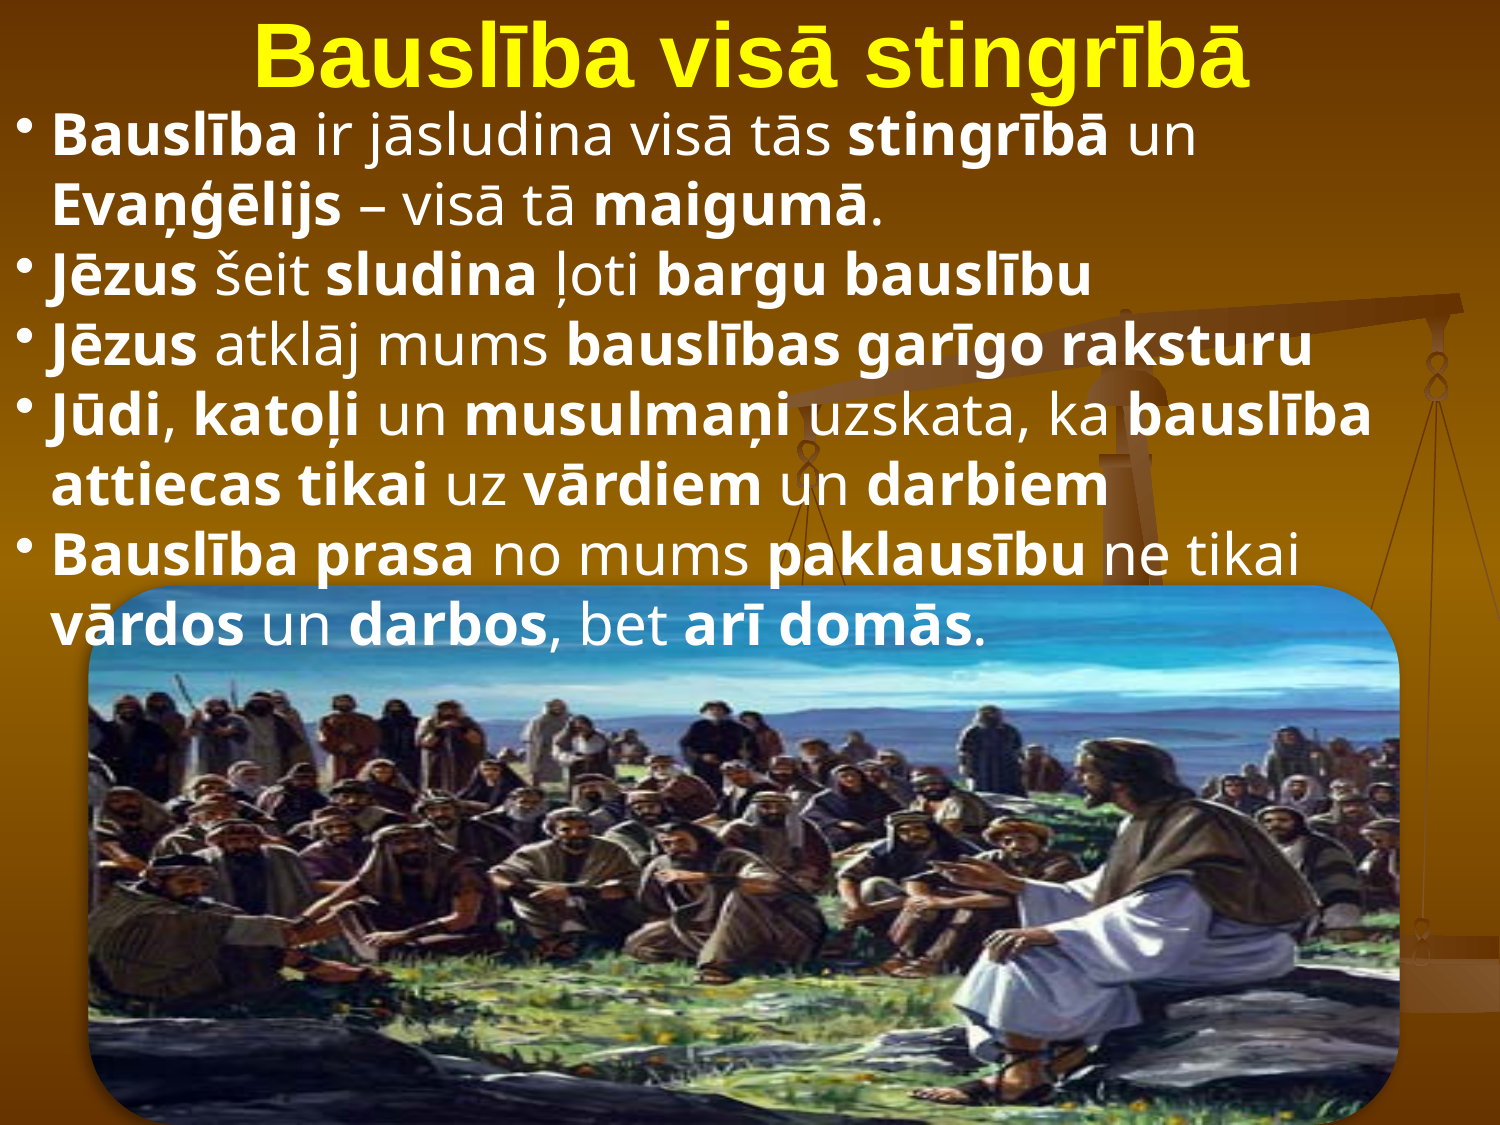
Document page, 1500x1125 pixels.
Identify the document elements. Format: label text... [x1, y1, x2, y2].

text_box Bauslība ir jāsludina visā tās stingrībā un Evaņģēlijs – visā tā maigumā. Jēzus šeit sludina ļoti bargu bauslību Jēzus atklāj mums bauslības garīgo raksturu Jūdi, katoļi un musulmaņi uzskata, ka bauslība attiecas tikai uz vārdiem un darbiem Bauslība prasa no mums paklausību ne tikai vārdos un darbos, bet arī domās. [0, 90, 1500, 665]
title Bauslība visā stingrībā [76, 0, 1428, 90]
picture [88, 585, 1400, 1125]
